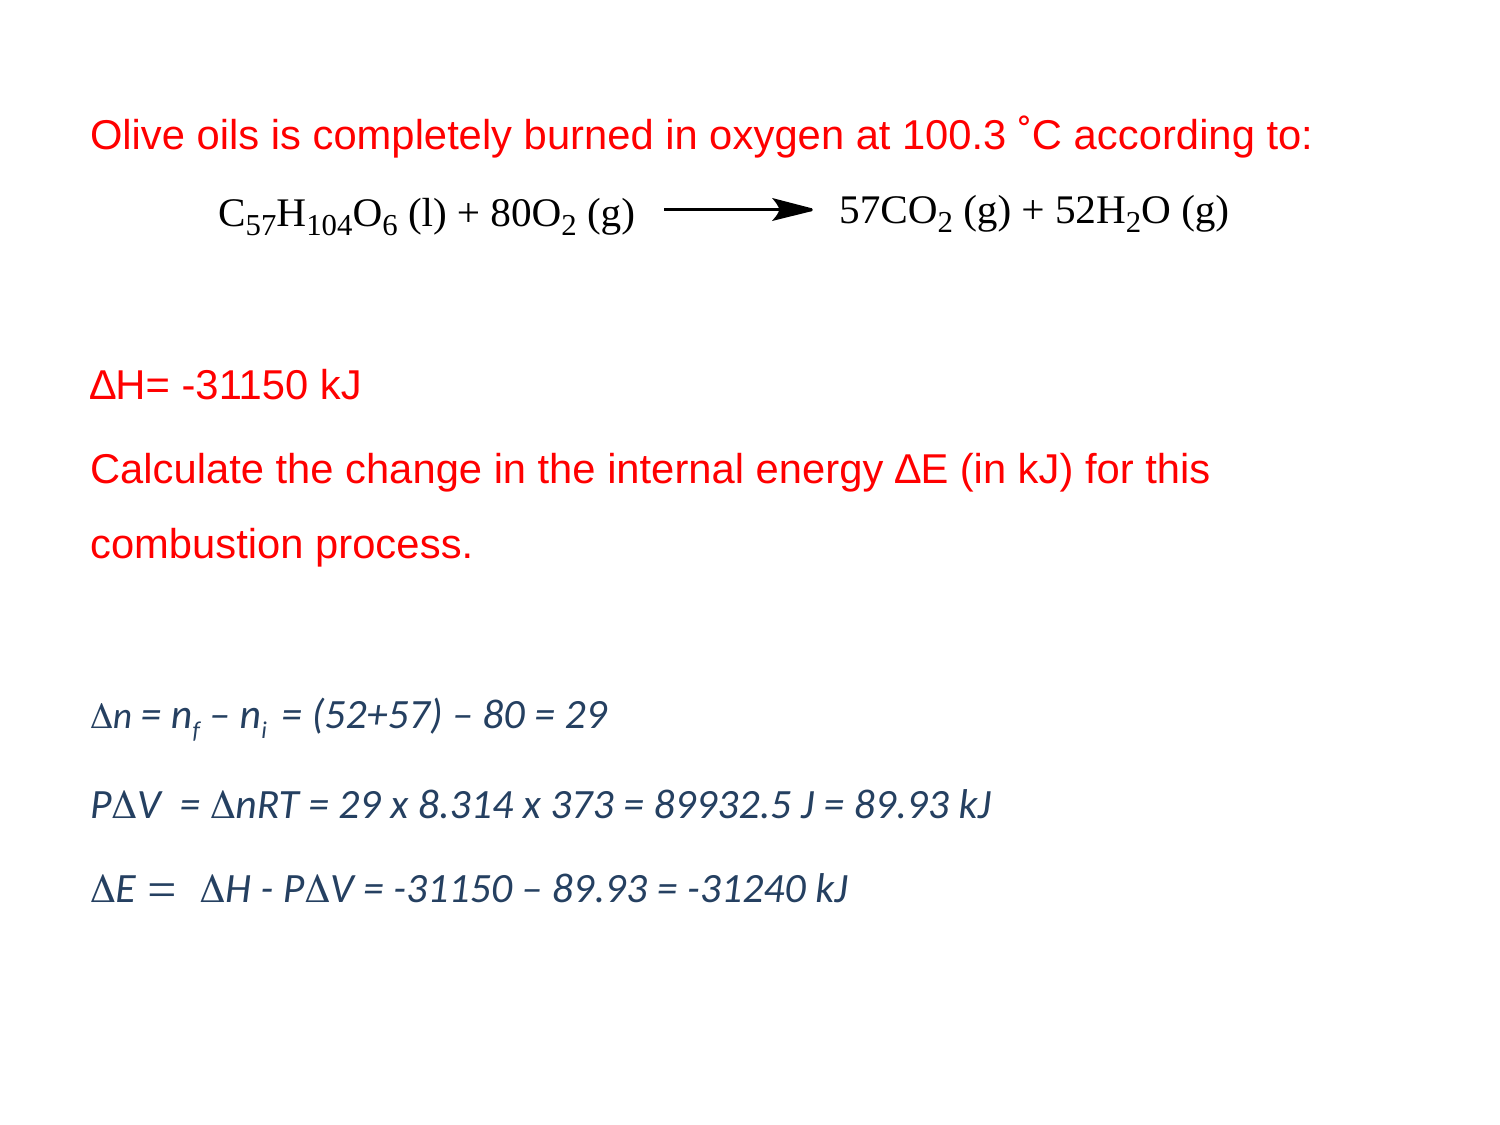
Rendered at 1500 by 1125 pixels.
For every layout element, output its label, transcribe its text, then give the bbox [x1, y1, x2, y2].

list Olive oils is completely burned in oxygen at 100.3 ˚C according to: ∆H= -31150 kJ Calculate the change in the internal energy ∆E (in kJ) for this combustion process. n = nf – ni = (52+57) – 80 = 29 PV = nRT = 29 x 8.314 x 373 = 89932.5 J = 89.93 kJ E = H - PV = -31150 – 89.93 = -31240 kJ [75, 75, 1425, 1005]
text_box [212, 187, 1240, 251]
